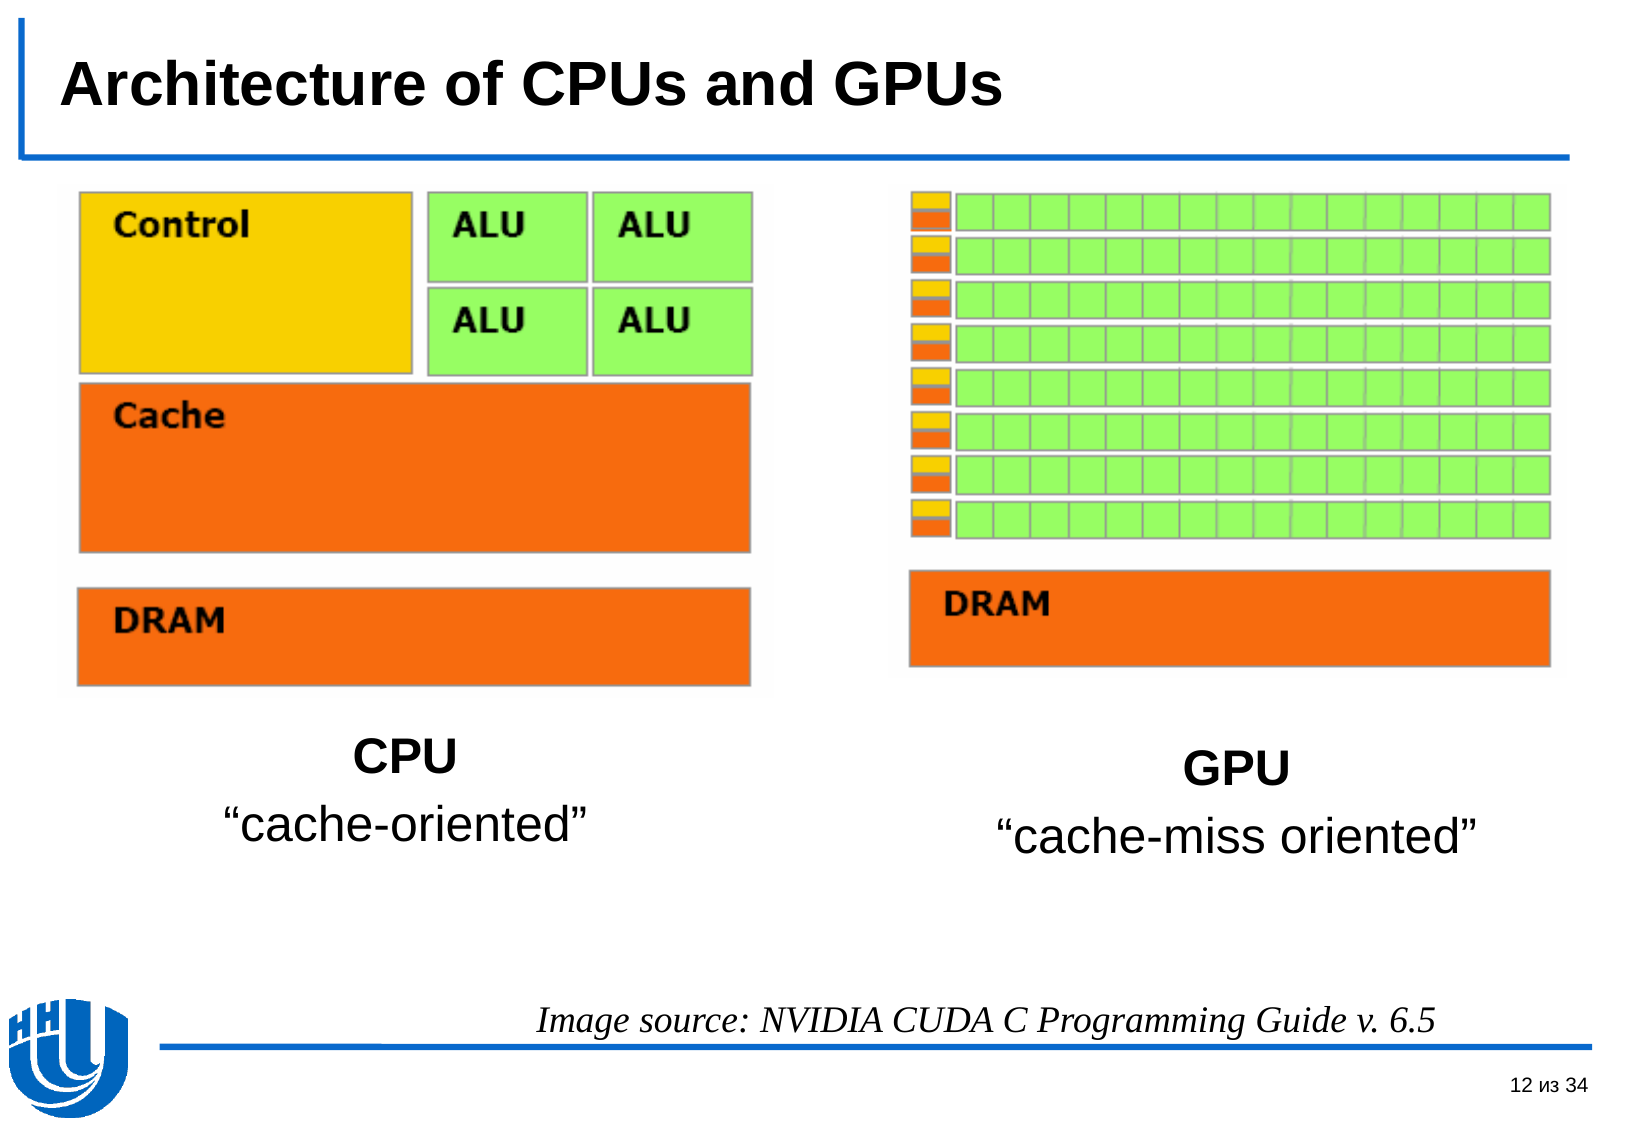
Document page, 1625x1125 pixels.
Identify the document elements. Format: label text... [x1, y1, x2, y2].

picture [9, 999, 128, 1118]
text_box CPU “cache-oriented” [134, 715, 659, 882]
picture [57, 184, 774, 705]
text_box GPU “cache-miss oriented” [939, 727, 1516, 870]
title Architecture of CPUs and GPUs [44, 34, 1535, 127]
slide_number 12 [1449, 1051, 1604, 1125]
picture [888, 184, 1567, 686]
text_box Image source: NVIDIA CUDA C Programming Guide v. 6.5 [44, 987, 1452, 1035]
